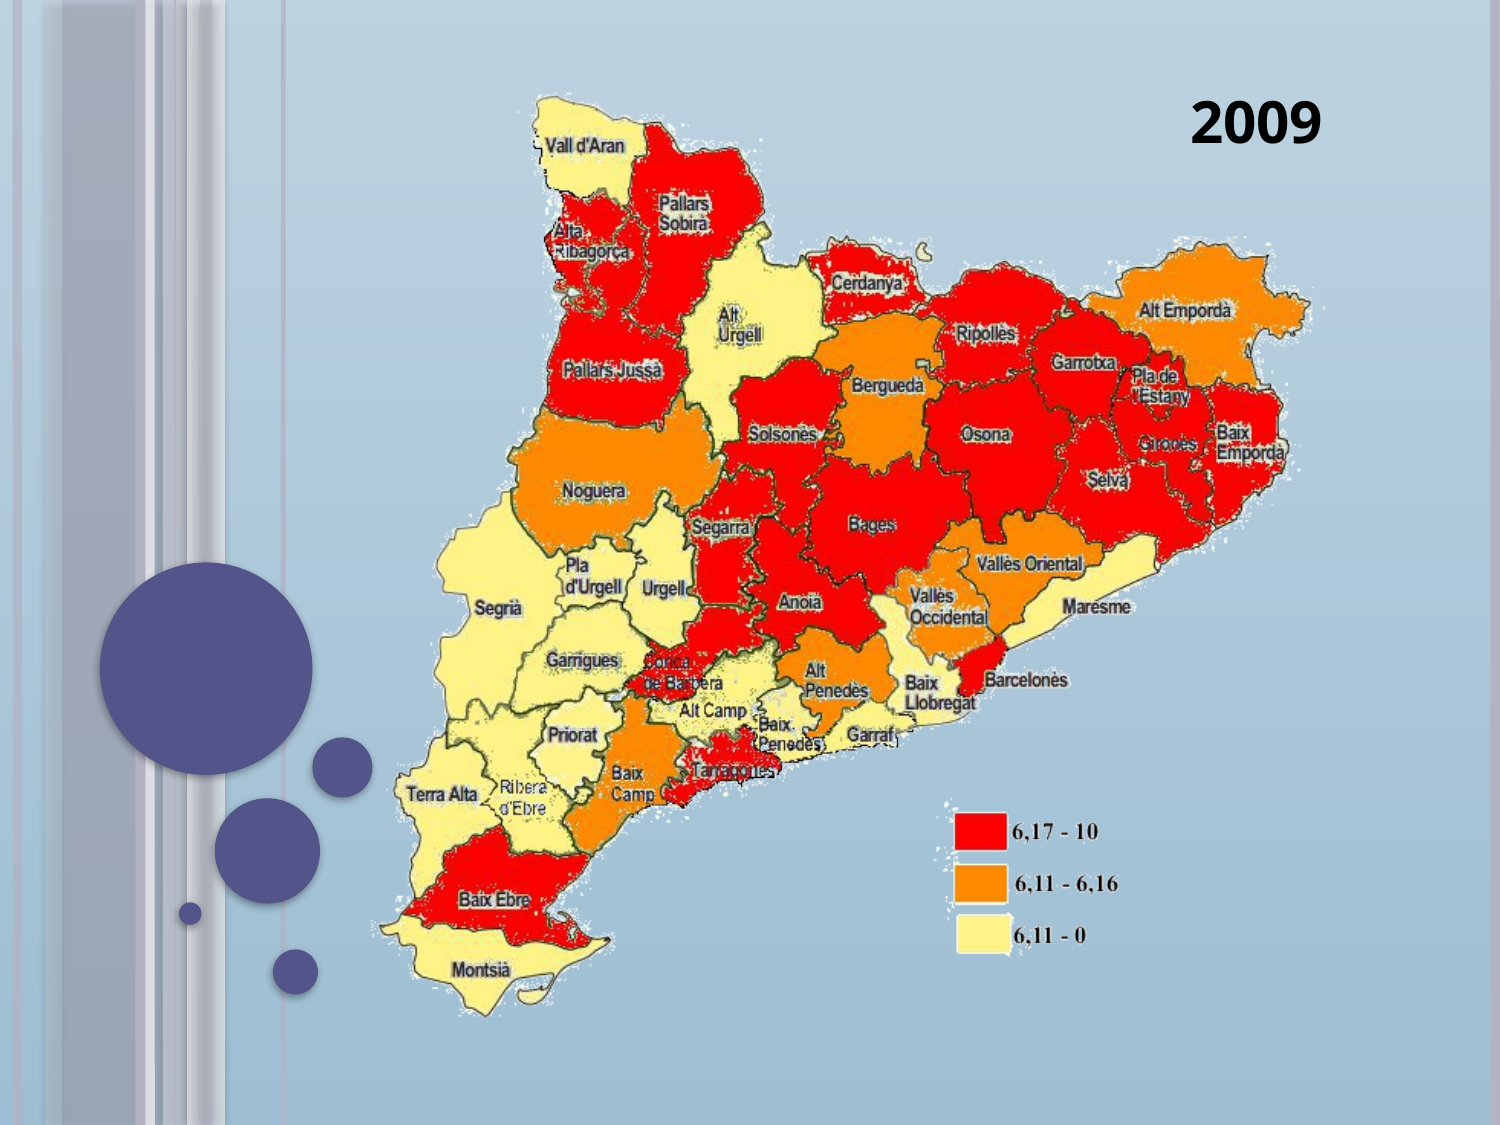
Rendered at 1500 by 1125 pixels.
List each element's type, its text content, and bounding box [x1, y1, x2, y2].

picture [359, 89, 1330, 1036]
text_box 2009 [1175, 78, 1341, 163]
